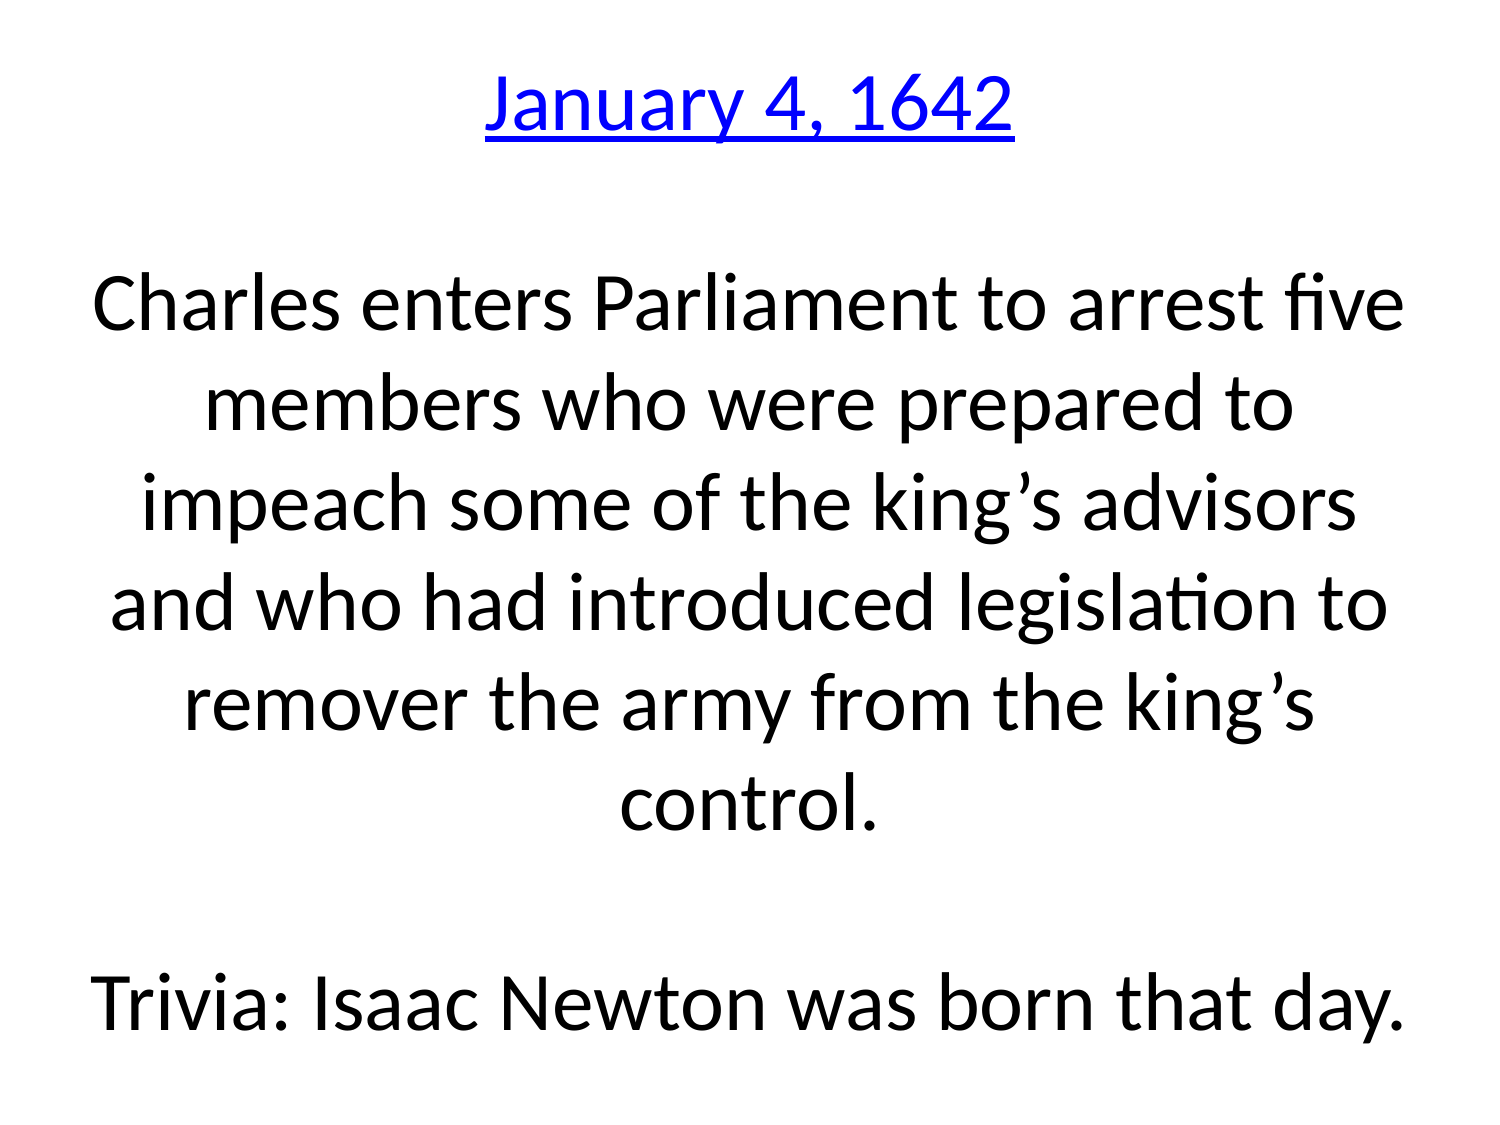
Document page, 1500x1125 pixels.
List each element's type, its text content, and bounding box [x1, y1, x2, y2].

title January 4, 1642 Charles enters Parliament to arrest five members who were prepared to impeach some of the king’s advisors and who had introduced legislation to remover the army from the king’s control. Trivia: Isaac Newton was born that day. [74, 44, 1426, 1051]
